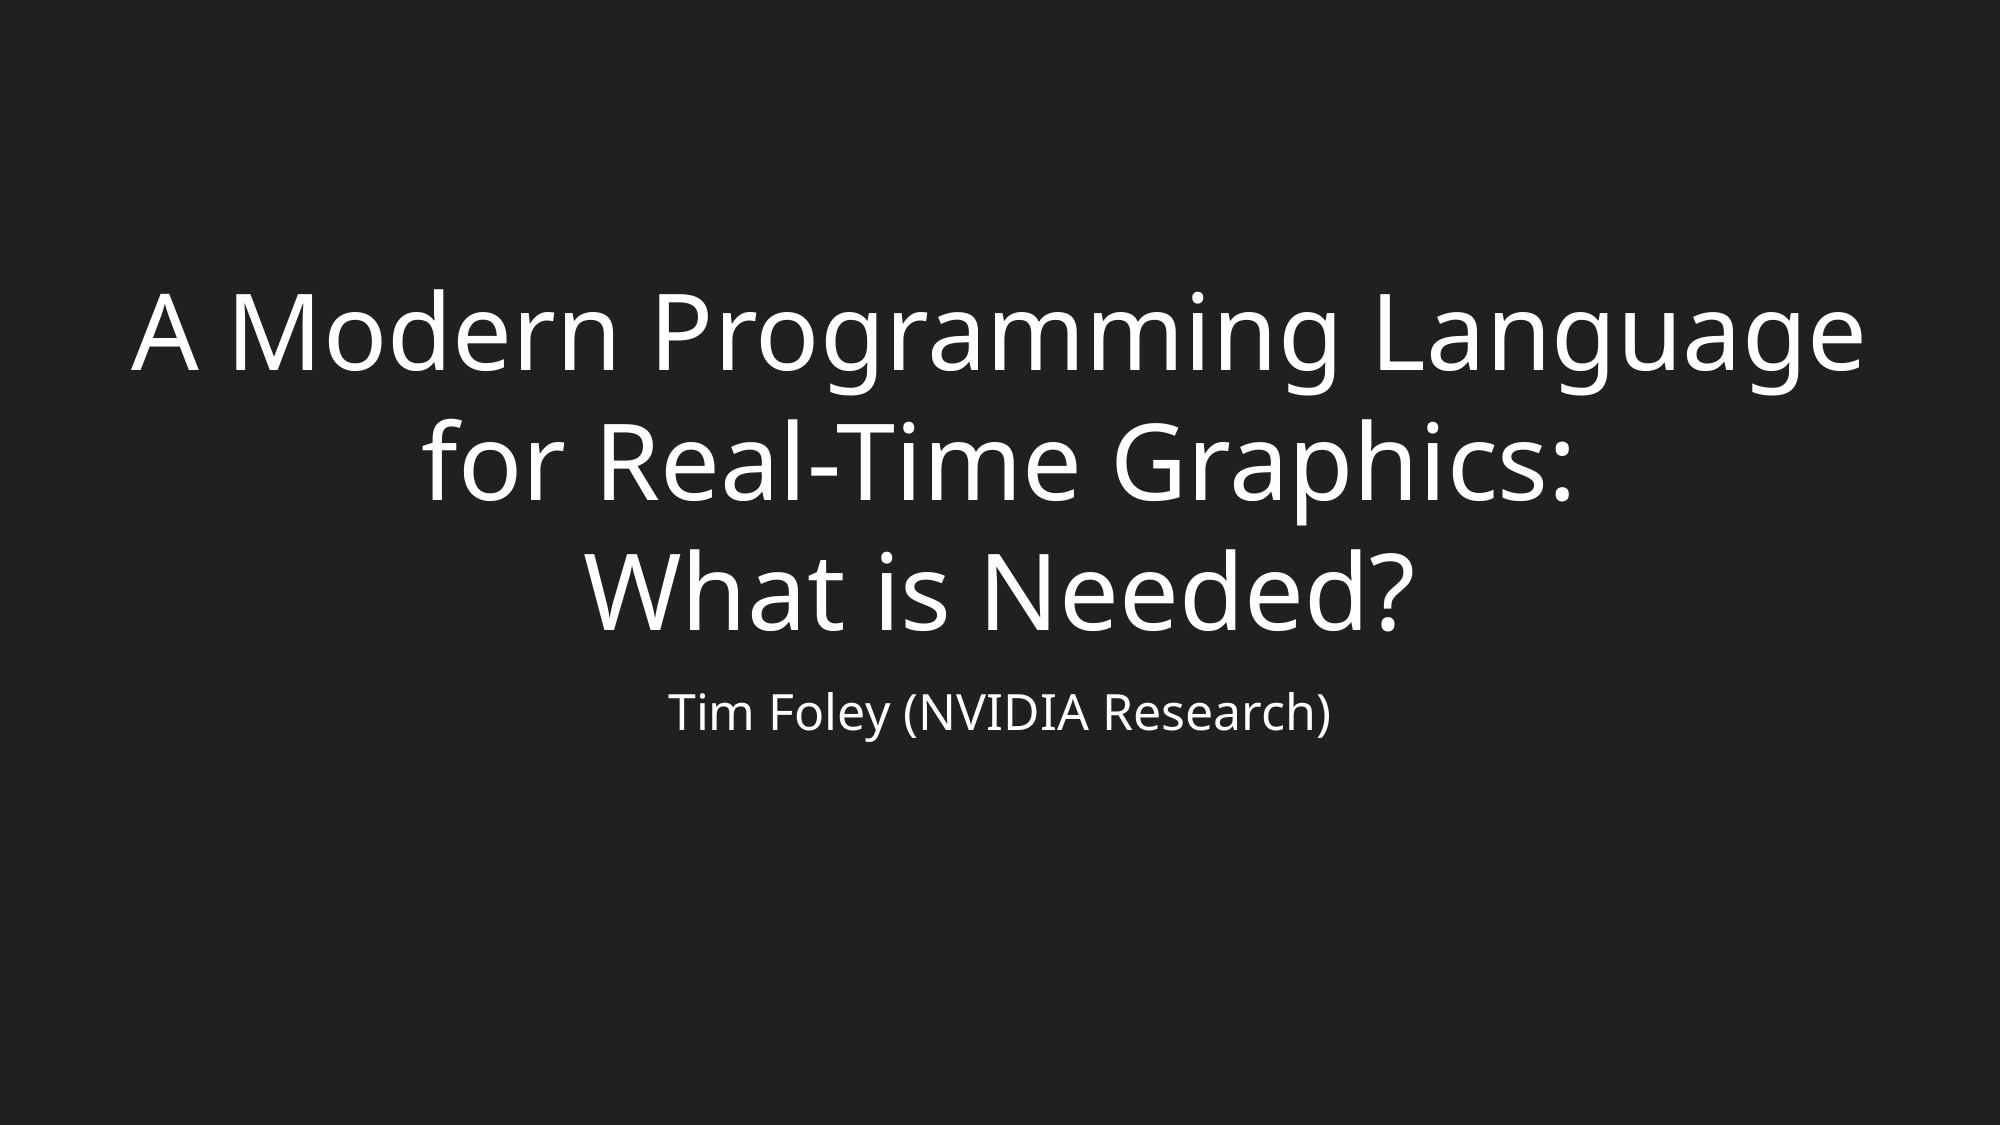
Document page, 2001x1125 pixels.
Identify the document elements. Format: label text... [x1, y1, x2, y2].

subtitle Tim Foley (NVIDIA Research) [125, 679, 1875, 939]
title A Modern Programming Language for Real-Time Graphics: What is Needed? [101, 200, 1899, 665]
